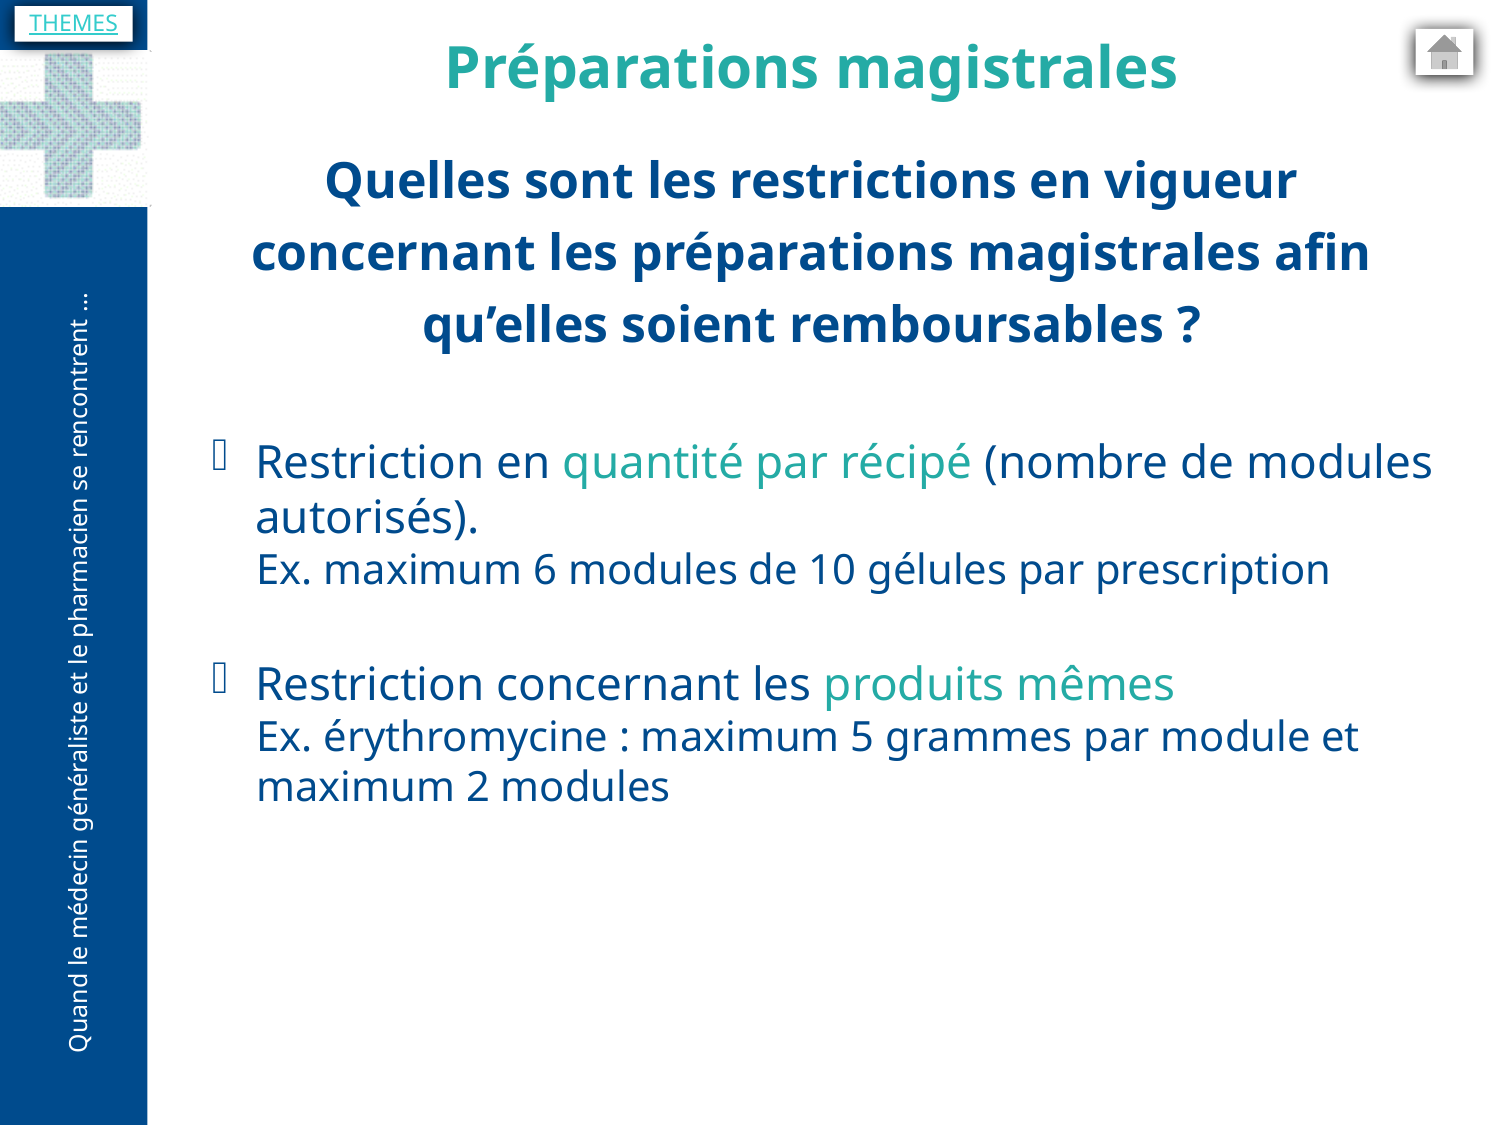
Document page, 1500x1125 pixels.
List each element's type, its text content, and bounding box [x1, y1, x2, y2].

picture [0, 50, 152, 207]
text_box [1415, 28, 1474, 76]
text_box THEMES [14, 5, 134, 42]
text_box Quelles sont les restrictions en vigueur concernant les préparations magistrales afin qu’elles soient remboursables ? [163, 128, 1460, 360]
list Restriction en quantité par récipé (nombre de modules autorisés). Ex. maximum 6 modules de 10 gélules par prescription Restriction concernant les produits mêmes Ex. érythromycine : maximum 5 grammes par module et maximum 2 modules [196, 425, 1460, 1104]
list Préparations magistrales [163, 30, 1460, 128]
